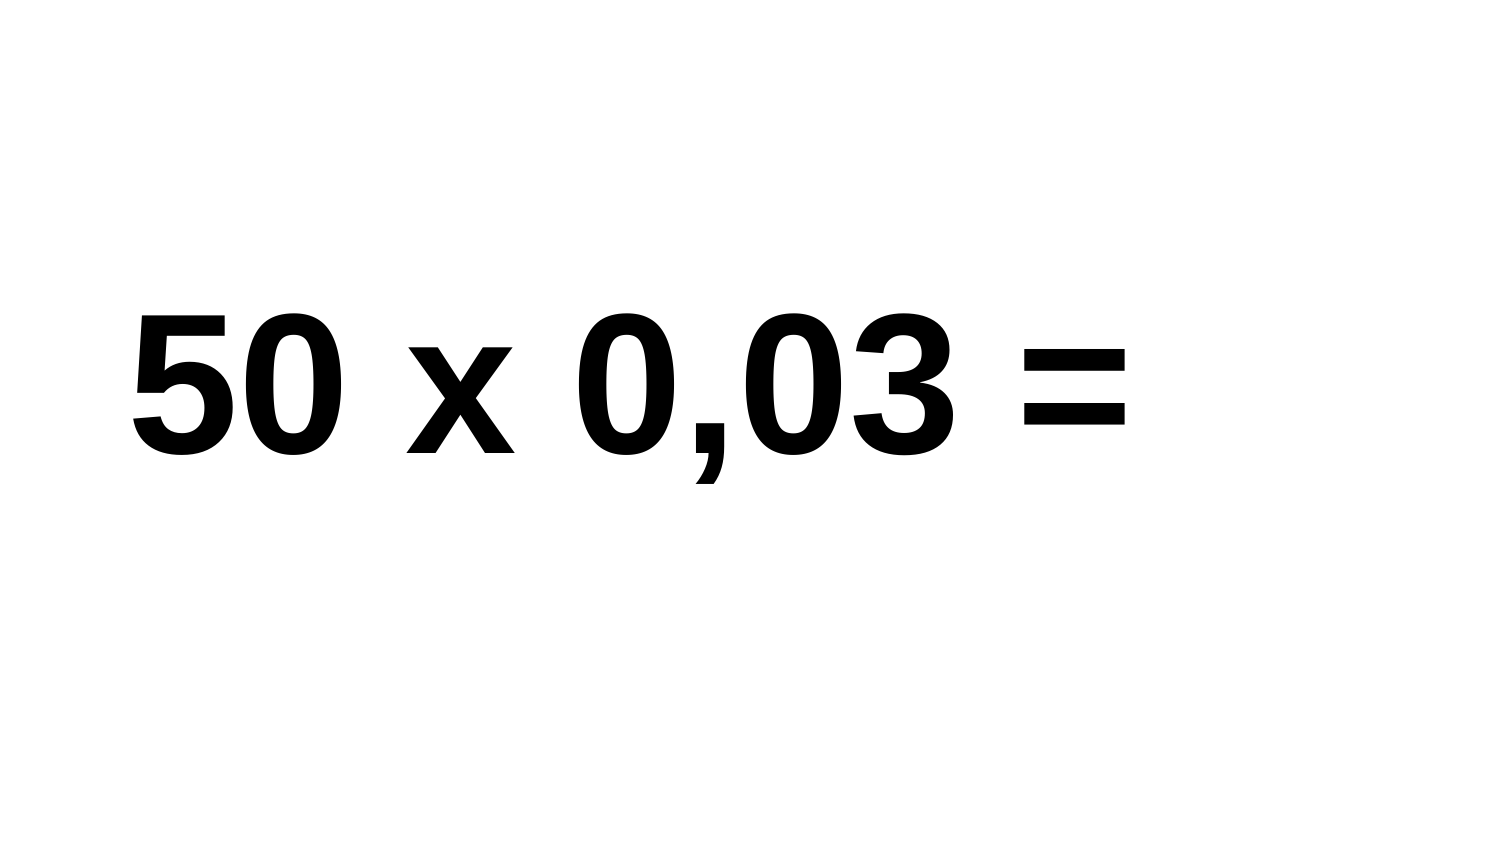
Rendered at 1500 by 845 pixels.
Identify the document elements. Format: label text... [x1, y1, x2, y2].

text_box 50 x 0,03 = [112, 317, 1388, 509]
